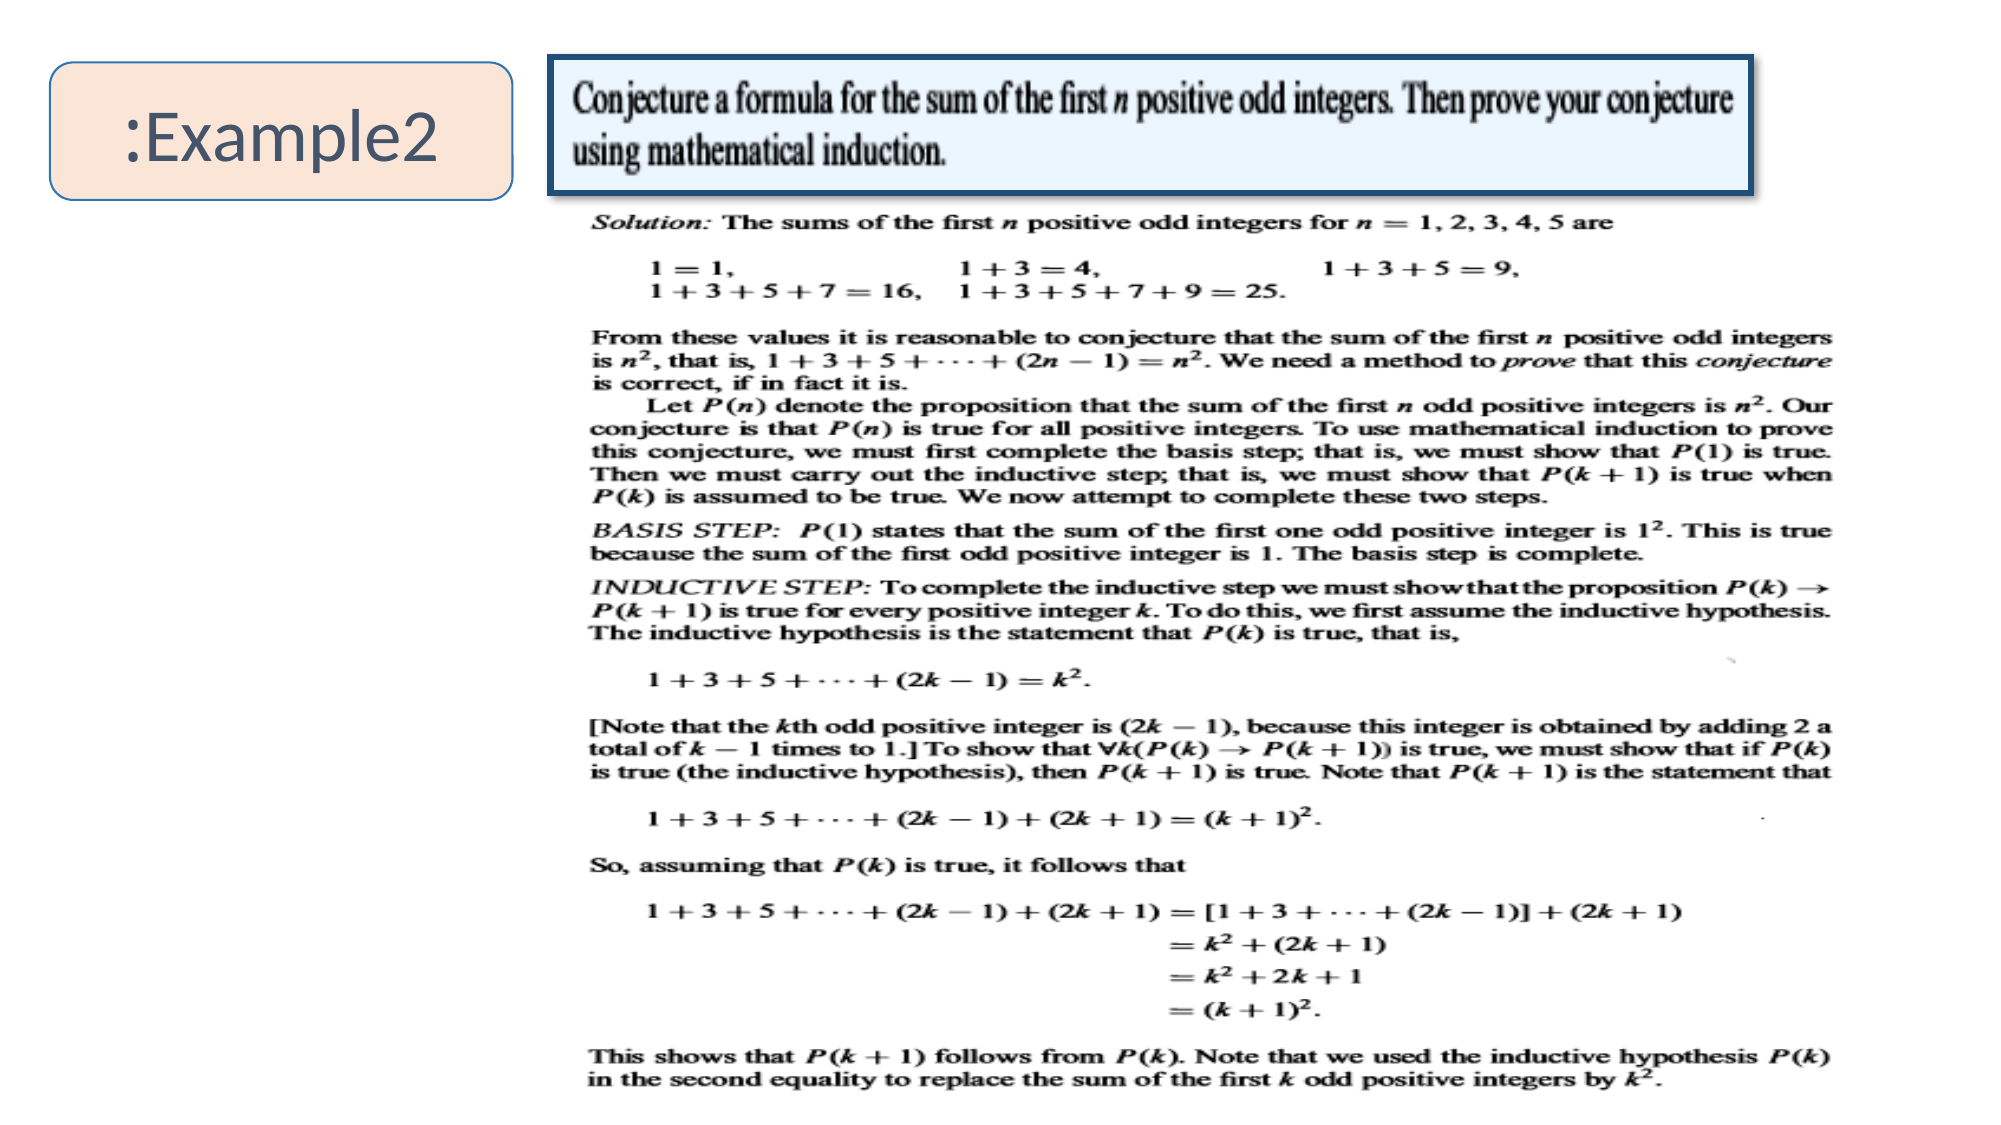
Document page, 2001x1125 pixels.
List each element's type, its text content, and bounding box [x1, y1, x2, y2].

picture [553, 59, 1748, 190]
picture [555, 211, 1854, 1100]
text_box Example2: [48, 61, 514, 201]
